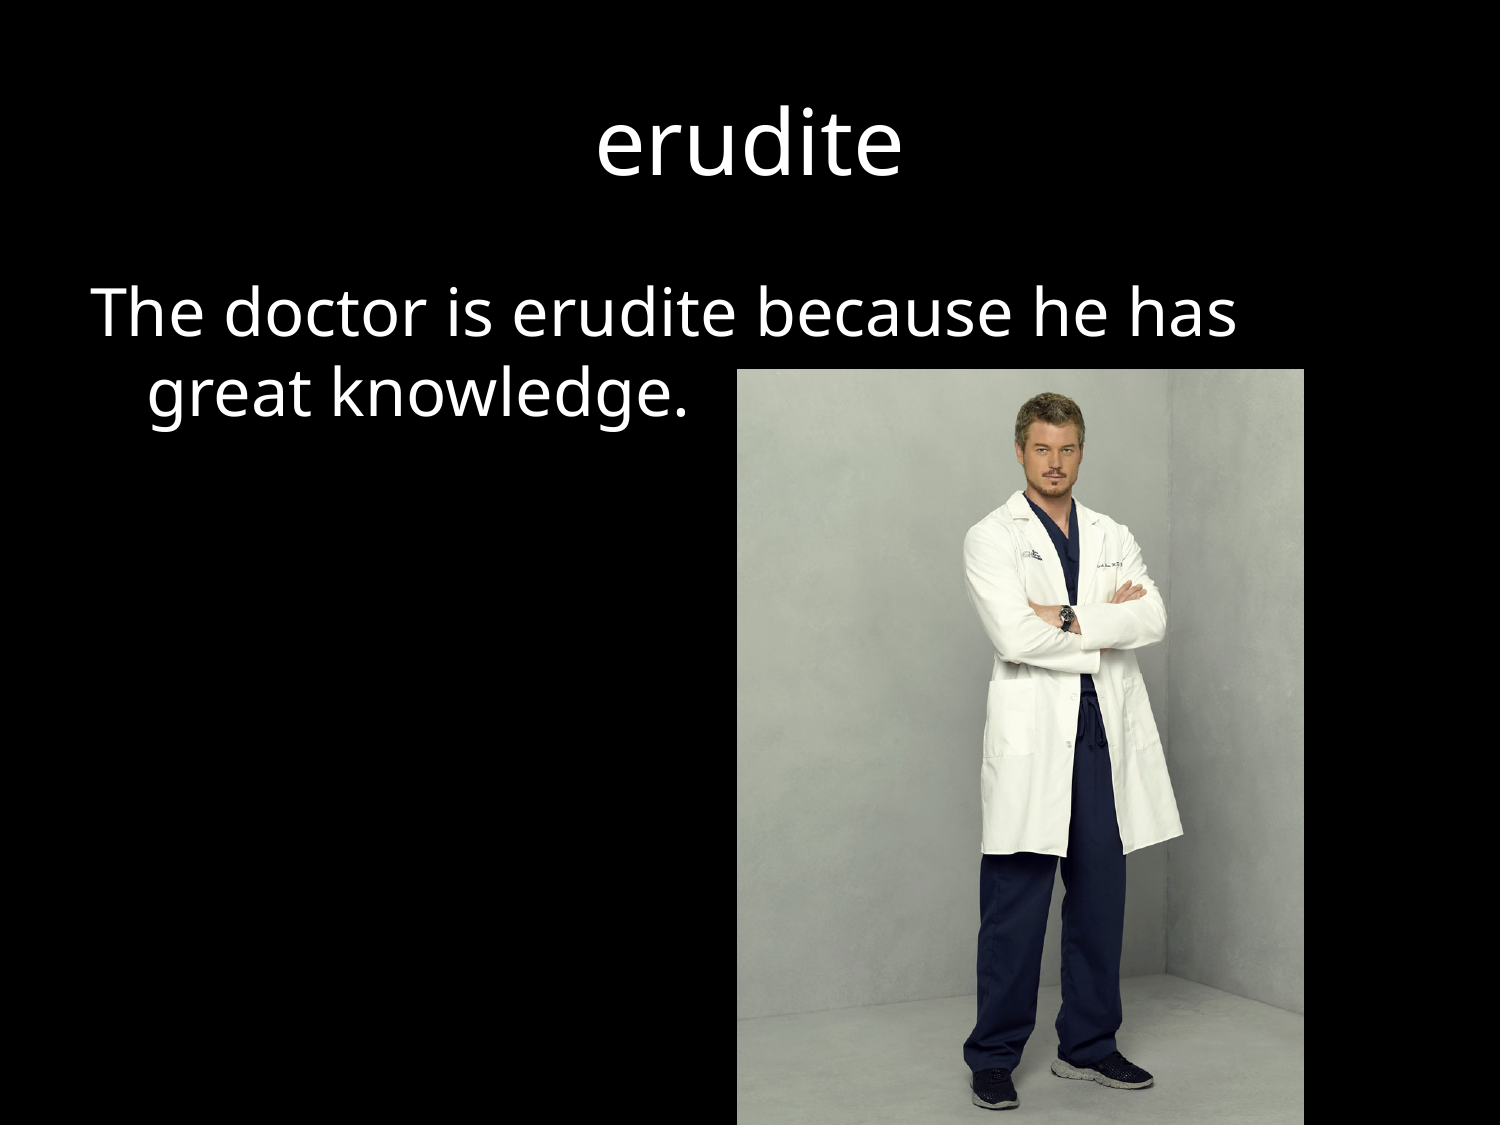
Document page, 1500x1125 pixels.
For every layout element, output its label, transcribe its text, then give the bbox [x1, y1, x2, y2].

title erudite [75, 45, 1425, 233]
list The doctor is erudite because he has great knowledge. [75, 262, 1425, 1005]
picture [737, 369, 1304, 1125]
